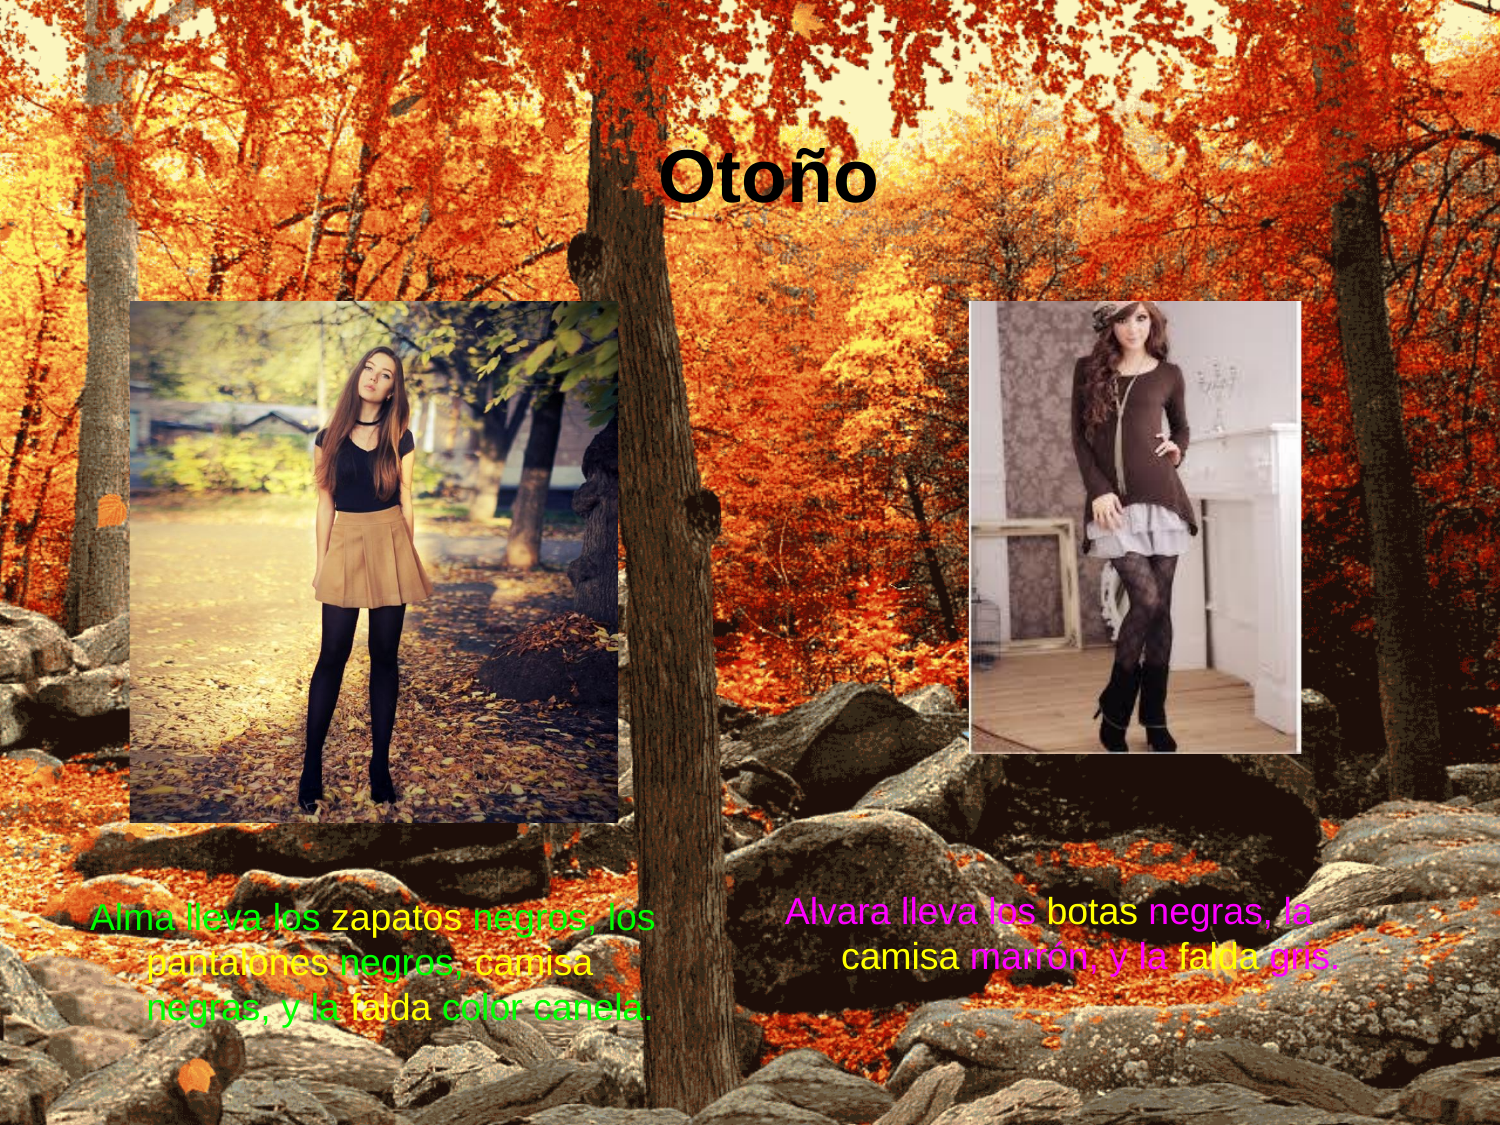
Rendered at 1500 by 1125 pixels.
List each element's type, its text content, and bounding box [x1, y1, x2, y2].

title Otoño [75, 14, 1425, 233]
text_box [129, 301, 619, 823]
list Alma lleva los zapatos negros, los pantalones negros, camisa negras, y la falda color canela. [75, 877, 731, 1125]
text_box [968, 301, 1302, 754]
list Alvara lleva los botas negras, la camisa marrón, y la falda gris. [769, 872, 1425, 1125]
picture [0, 0, 1500, 1125]
